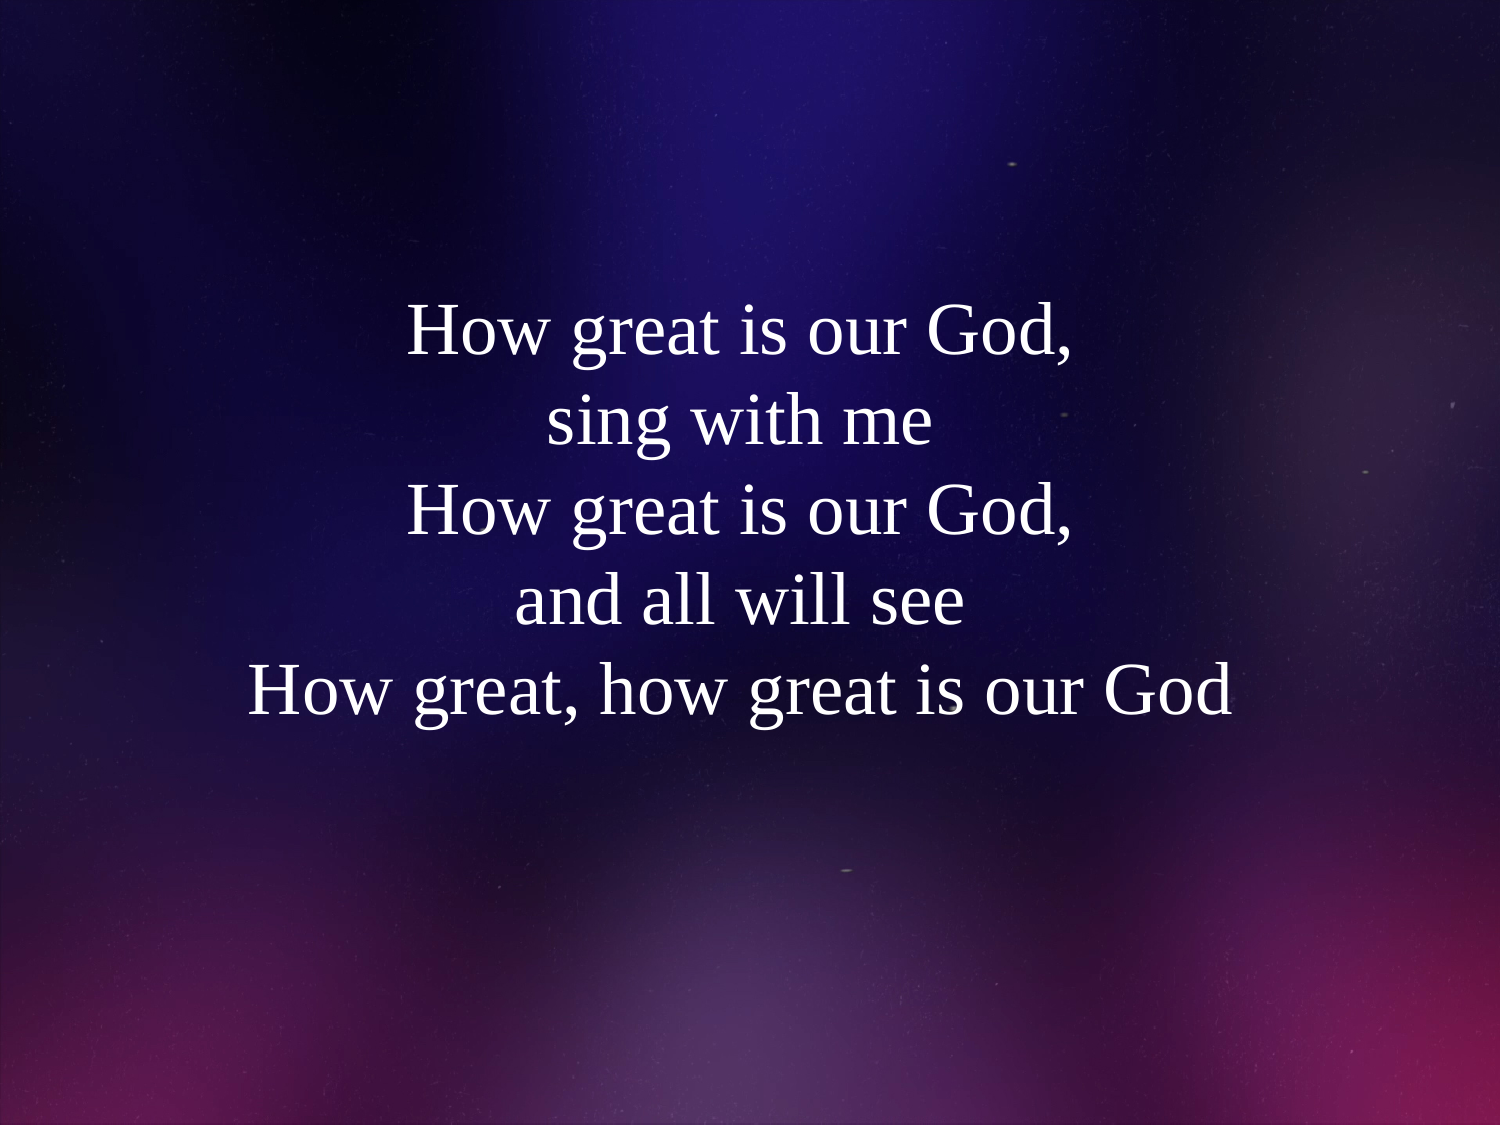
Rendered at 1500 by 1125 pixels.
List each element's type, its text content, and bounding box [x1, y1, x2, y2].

title How great is our God, sing with me How great is our God, and all will see How great, how great is our God [112, 410, 1388, 598]
picture [0, 0, 1500, 1125]
